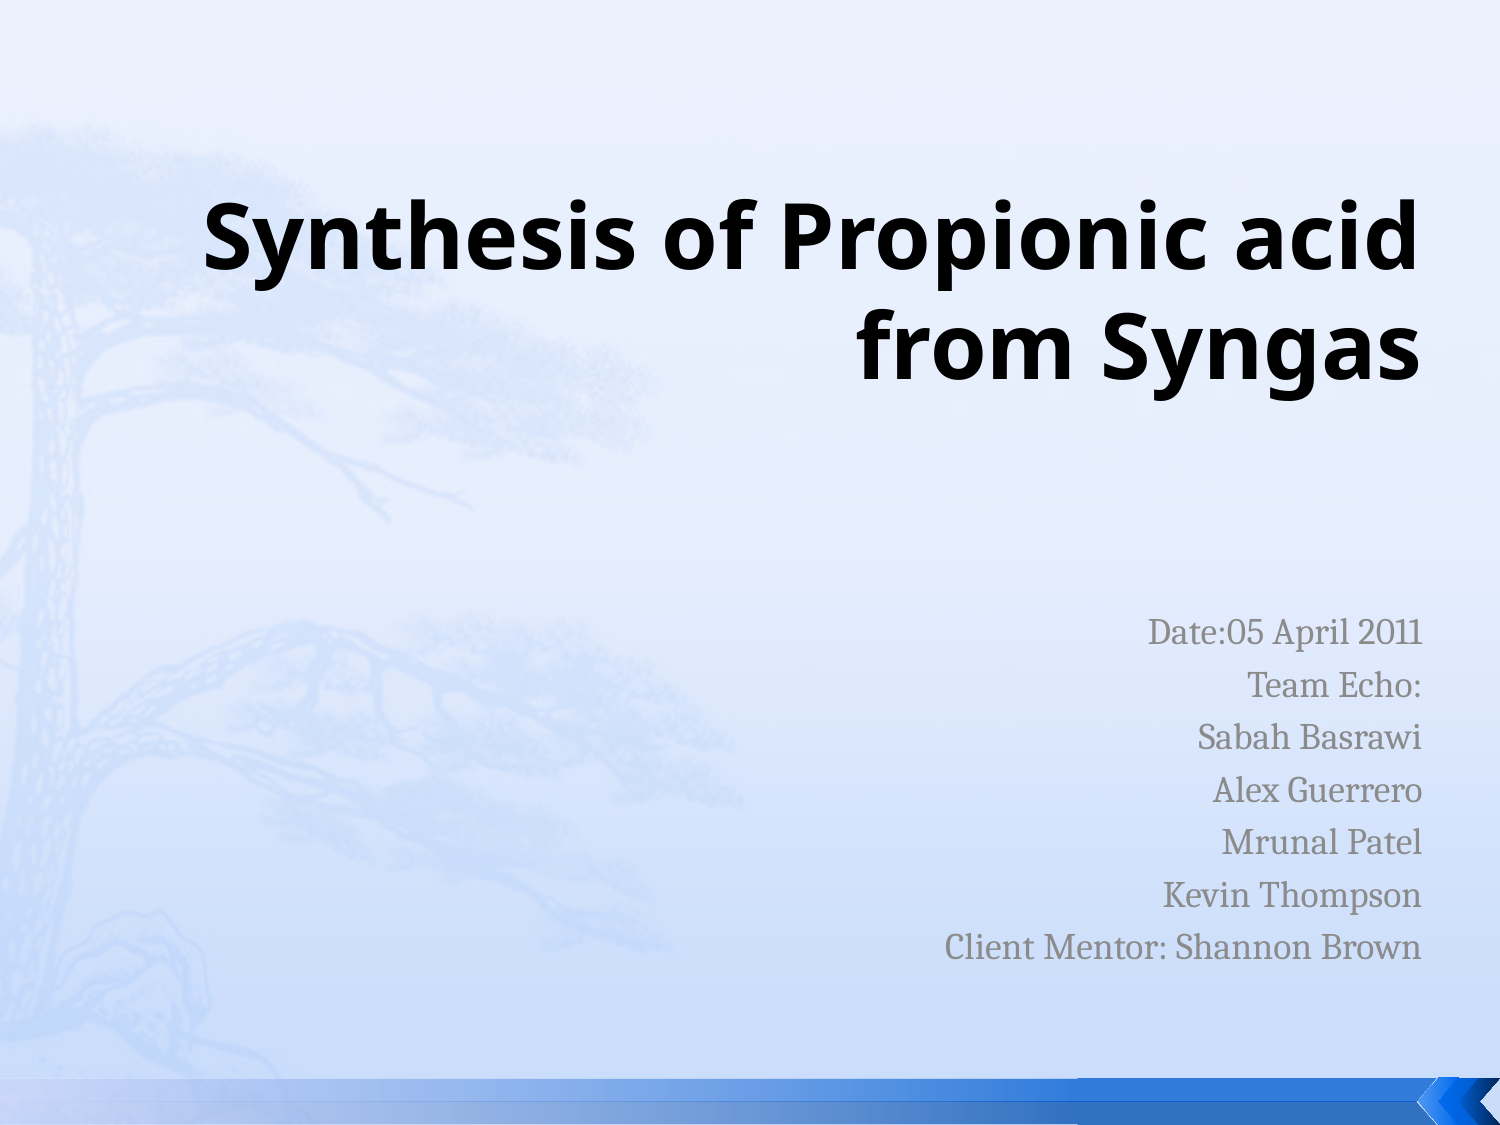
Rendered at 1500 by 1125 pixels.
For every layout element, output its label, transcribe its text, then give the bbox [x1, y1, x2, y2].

subtitle Date:05 April 2011 Team Echo: Sabah Basrawi Alex Guerrero Mrunal Patel Kevin Thompson Client Mentor: Shannon Brown [75, 600, 1438, 795]
title Synthesis of Propionic acid from Syngas [75, 125, 1438, 450]
